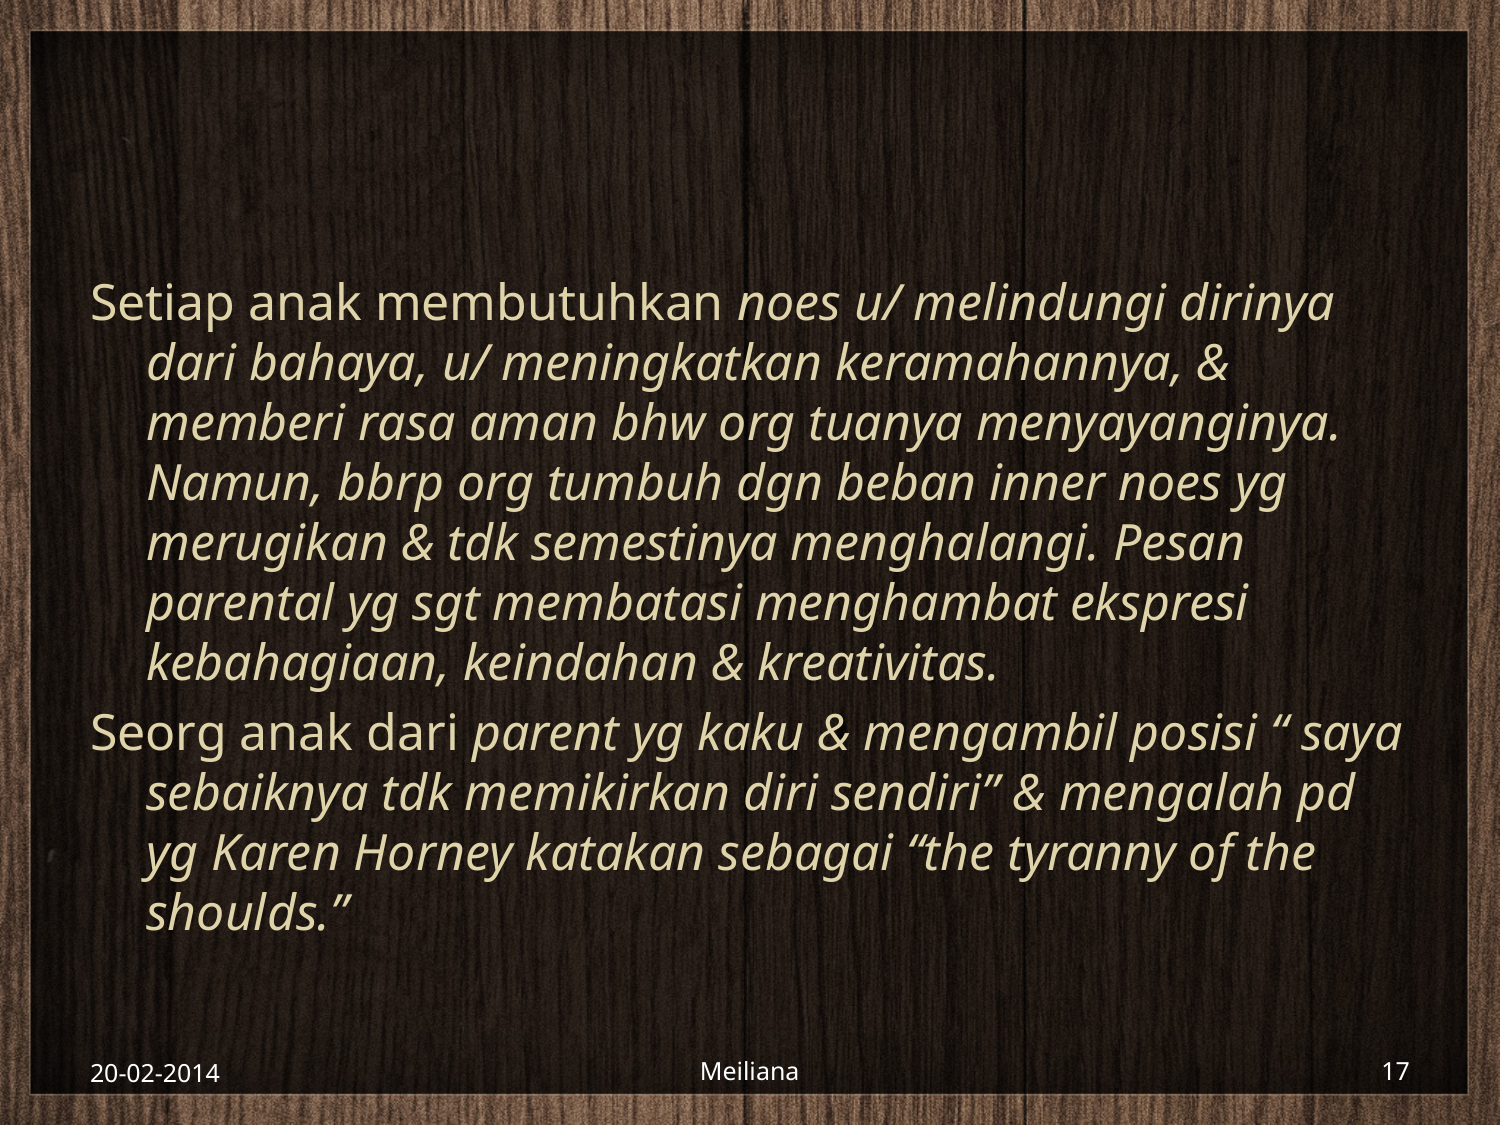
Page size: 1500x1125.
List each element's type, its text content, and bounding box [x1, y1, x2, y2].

slide_number 17 [1074, 1042, 1425, 1103]
list Setiap anak membutuhkan noes u/ melindungi dirinya dari bahaya, u/ meningkatkan keramahannya, & memberi rasa aman bhw org tuanya menyayanginya. Namun, bbrp org tumbuh dgn beban inner noes yg merugikan & tdk semestinya menghalangi. Pesan parental yg sgt membatasi menghambat ekspresi kebahagiaan, keindahan & kreativitas. Seorg anak dari parent yg kaku & mengambil posisi “ saya sebaiknya tdk memikirkan diri sendiri” & mengalah pd yg Karen Horney katakan sebagai “the tyranny of the shoulds.” [75, 262, 1425, 1005]
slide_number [75, 1042, 425, 1103]
picture [0, 0, 1500, 1125]
footer Meiliana [512, 1042, 988, 1103]
